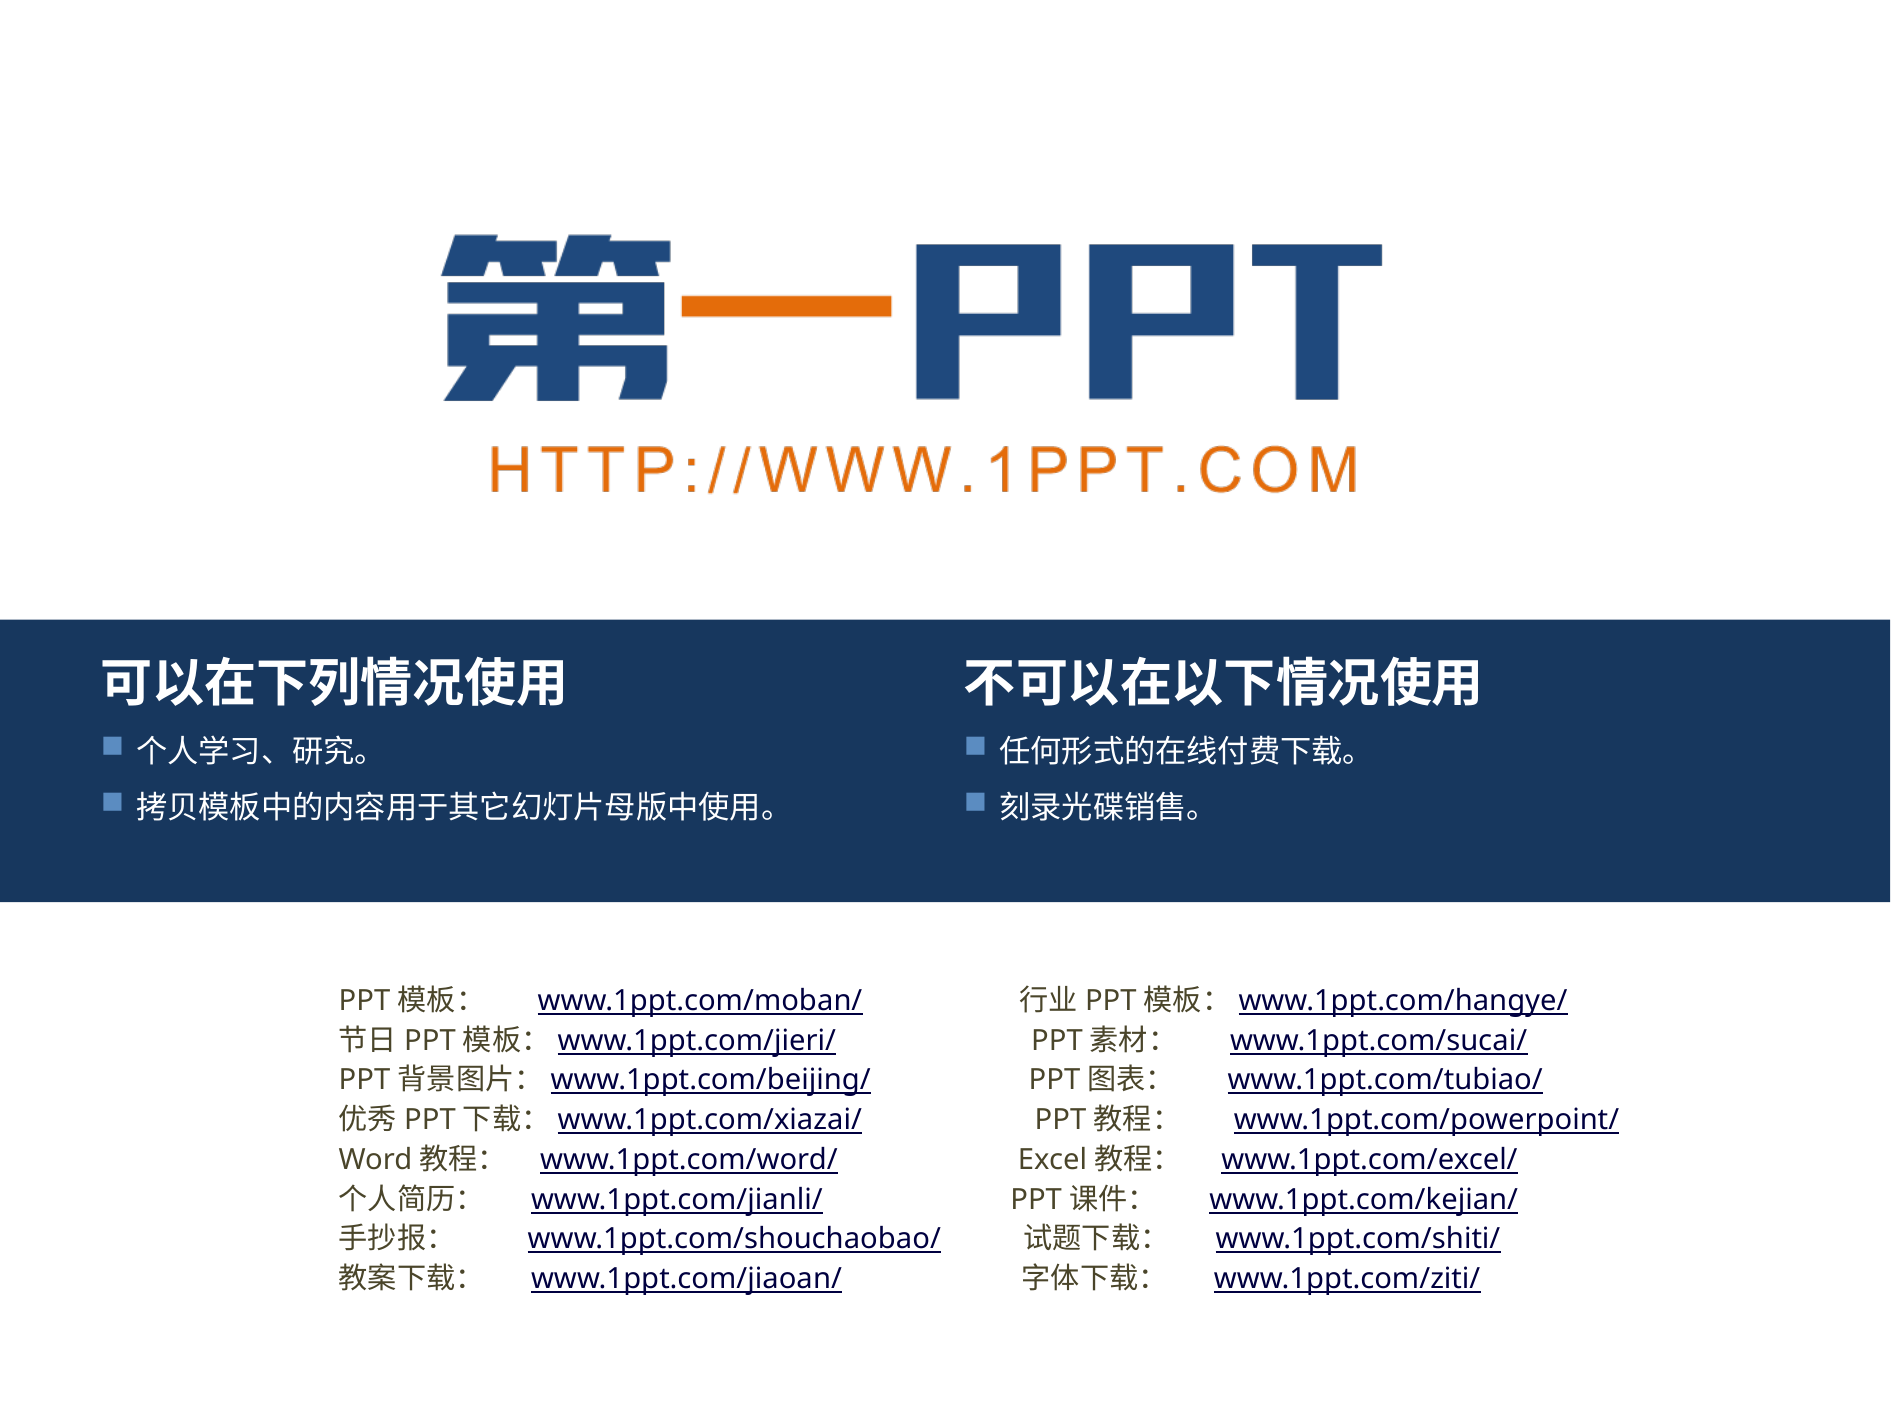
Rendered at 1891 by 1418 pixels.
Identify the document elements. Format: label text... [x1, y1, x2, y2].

text_box PPT模板： www.1ppt.com/moban/ 行业PPT模板：www.1ppt.com/hangye/ 节日PPT模板：www.1ppt.com/jieri/ PPT素材： www.1ppt.com/sucai/ PPT背景图片：www.1ppt.com/beijing/ PPT图表： www.1ppt.com/tubiao/ 优秀PPT下载：www.1ppt.com/xiazai/ PPT教程： www.1ppt.com/powerpoint/ Word教程： www.1ppt.com/word/ Excel教程： www.1ppt.com/excel/ 个人简历： www.1ppt.com/jianli/ PPT课件： www.1ppt.com/kejian/ 手抄报： www.1ppt.com/shouchaobao/ 试题下载： www.1ppt.com/shiti/ 教案下载： www.1ppt.com/jiaoan/ 字体下载： www.1ppt.com/ziti/ [318, 915, 1721, 1366]
text_box [0, 619, 1891, 903]
text_box 不可以在以下情况使用 任何形式的在线付费下载。 刻录光碟销售。 [945, 640, 1794, 888]
text_box 可以在下列情况使用 个人学习、研究。 拷贝模板中的内容用于其它幻灯片母版中使用。 [81, 640, 931, 888]
picture [301, 73, 1526, 561]
